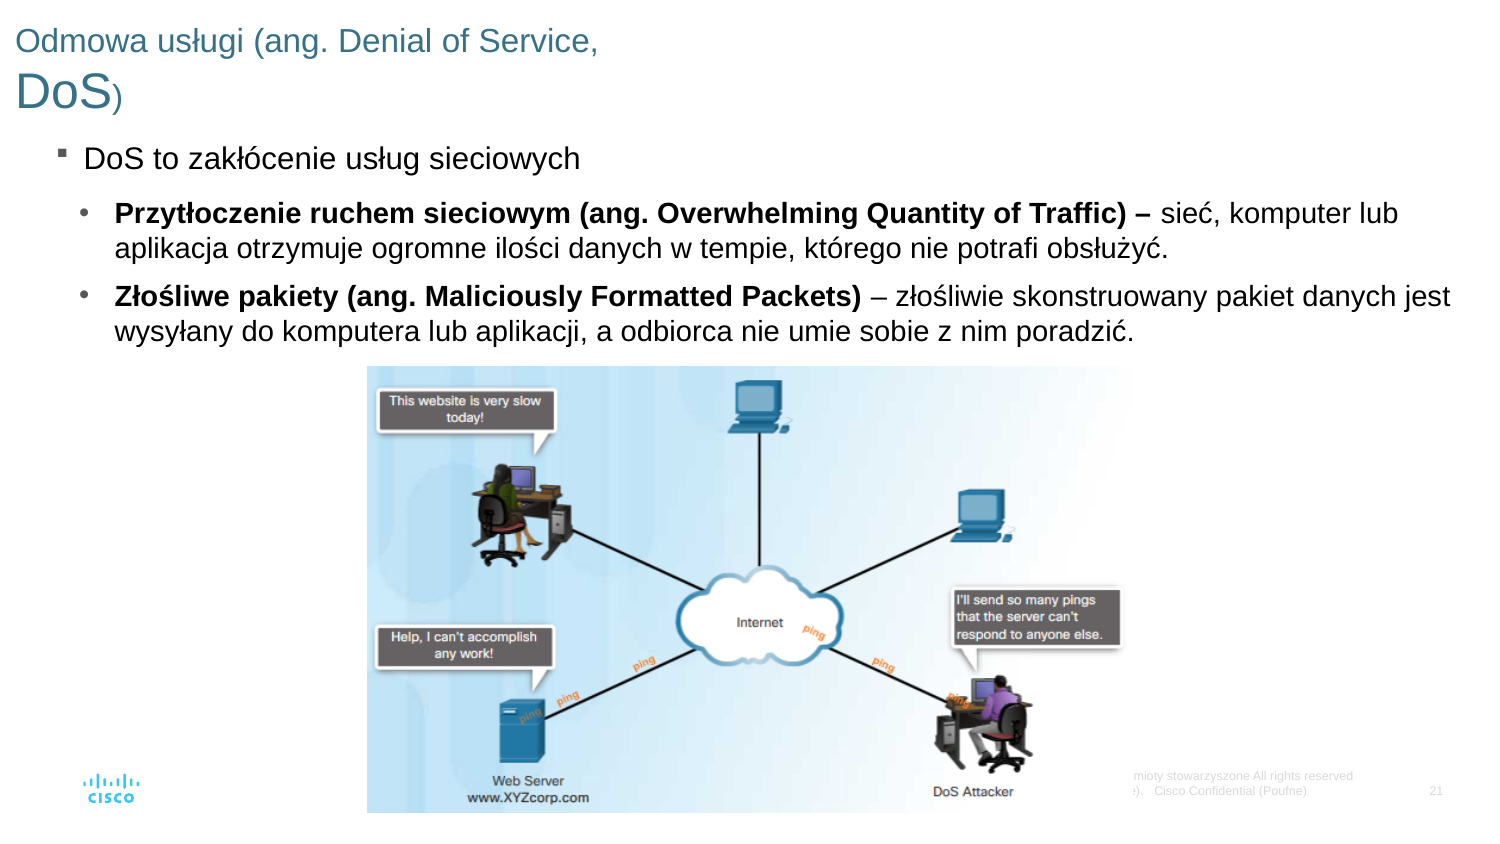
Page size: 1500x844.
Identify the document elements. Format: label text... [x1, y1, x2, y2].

picture [367, 366, 1133, 813]
title Odmowa usługi (ang. Denial of Service, DoS) [0, 6, 1500, 131]
list DoS to zakłócenie usług sieciowych Przytłoczenie ruchem sieciowym (ang. Overwhelming Quantity of Traffic) – sieć, komputer lub aplikacja otrzymuje ogromne ilości danych w tempie, którego nie potrafi obsłużyć. Złośliwe pakiety (ang. Maliciously Formatted Packets) – złośliwie skonstruowany pakiet danych jest wysyłany do komputera lub aplikacji, a odbiorca nie umie sobie z nim poradzić. [40, 131, 1494, 813]
